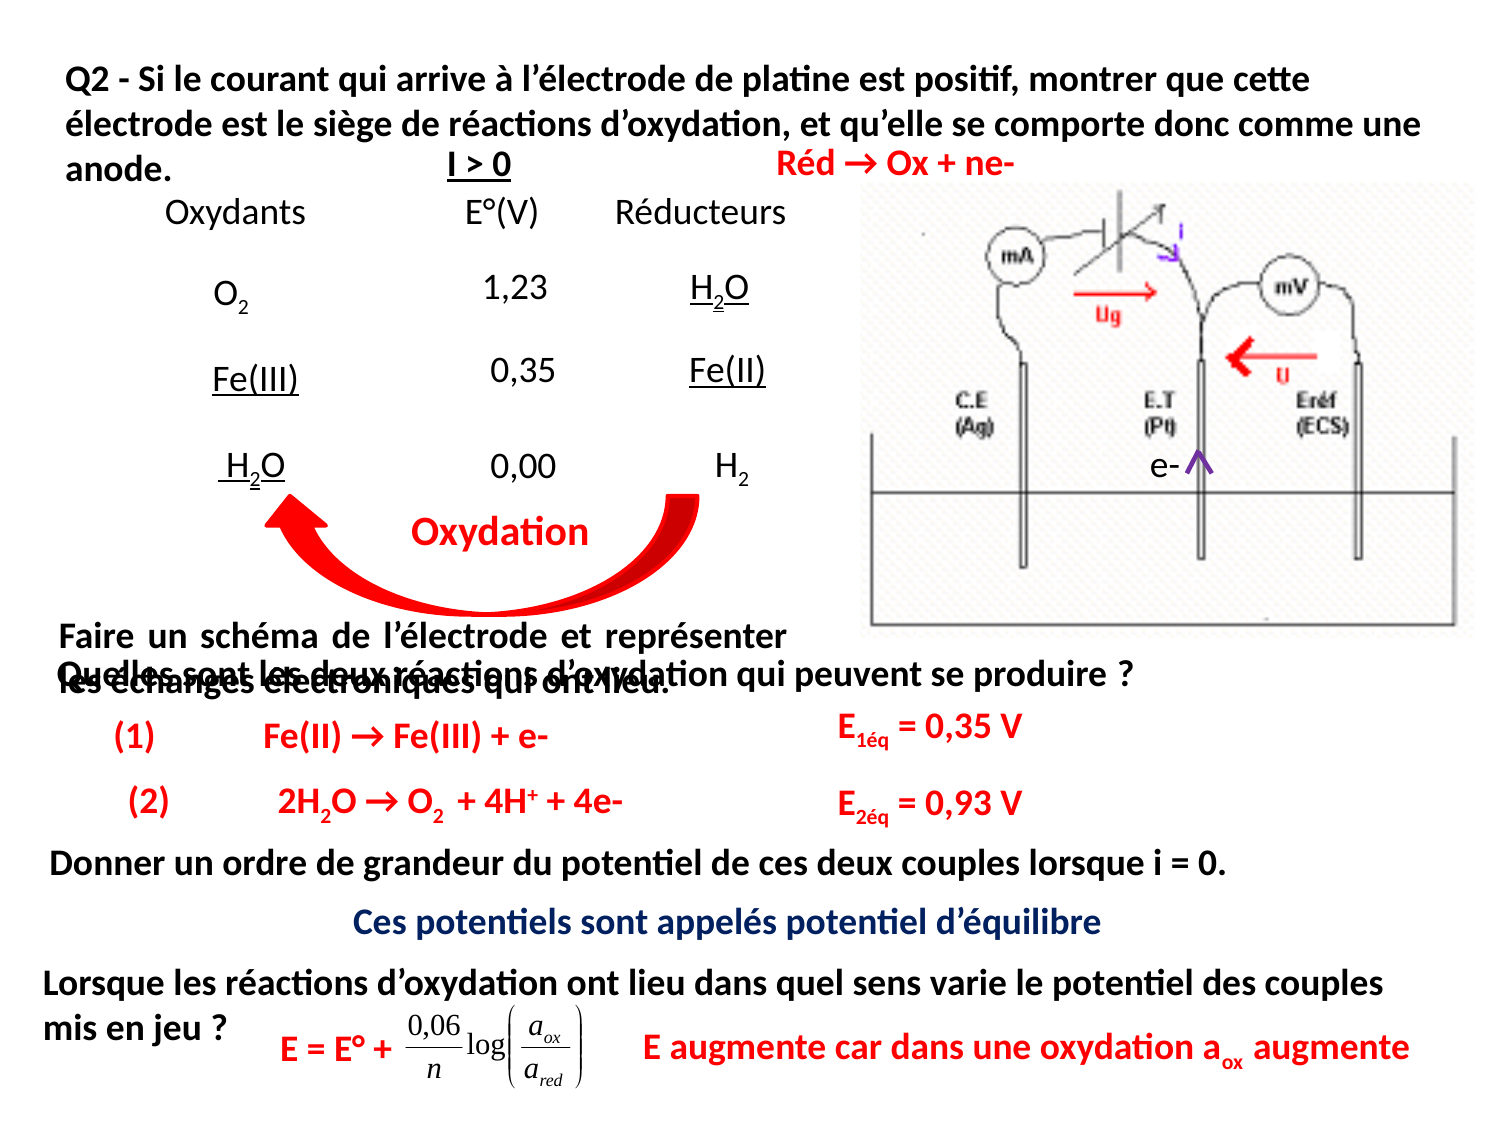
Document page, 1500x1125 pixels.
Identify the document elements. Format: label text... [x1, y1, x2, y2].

text_box (1) Fe(II) → Fe(III) + e- [98, 708, 573, 764]
text_box H2 [691, 432, 765, 499]
text_box E2éq = 0,93 V [822, 770, 1038, 836]
text_box E1éq = 0,35 V [822, 693, 1038, 760]
text_box Oxydants E°(V) Réducteurs [150, 196, 828, 239]
text_box E augmente car dans une oxydation aox augmente [628, 1015, 1434, 1082]
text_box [259, 495, 698, 615]
text_box Donner un ordre de grandeur du potentiel de ces deux couples lorsque i = 0. [34, 830, 1435, 890]
text_box O2 [189, 260, 264, 327]
text_box 0,00 [467, 433, 572, 493]
text_box Q2 - Si le courant qui arrive à l’électrode de platine est positif, montrer que cette électrode est le siège de réactions d’oxydation, et qu’elle se comporte donc comme une anode. [50, 46, 1450, 196]
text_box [265, 998, 609, 1096]
text_box 0,35 [467, 338, 572, 398]
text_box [1149, 439, 1212, 486]
text_box 1,23 [467, 254, 564, 315]
text_box H2O [666, 255, 764, 322]
text_box Quelles sont les deux réactions d’oxydation qui peuvent se produire ? [803, 641, 1442, 701]
text_box I > 0 [423, 131, 527, 192]
text_box (2) 2H2O → O2 + 4H+ + 4e- [112, 768, 647, 830]
text_box Fe(II) [665, 338, 782, 398]
text_box Faire un schéma de l’électrode et représenter les échanges électroniques qui ont lieu. [43, 603, 803, 708]
text_box Réd → Ox + ne- [761, 130, 1049, 191]
text_box Ces potentiels sont appelés potentiel d’équilibre [338, 889, 1118, 950]
text_box Lorsque les réactions d’oxydation ont lieu dans quel sens varie le potentiel des couples mis en jeu ? [28, 950, 1428, 1055]
text_box H2O [203, 432, 301, 499]
text_box Fe(III) [189, 346, 314, 406]
picture [860, 182, 1475, 638]
